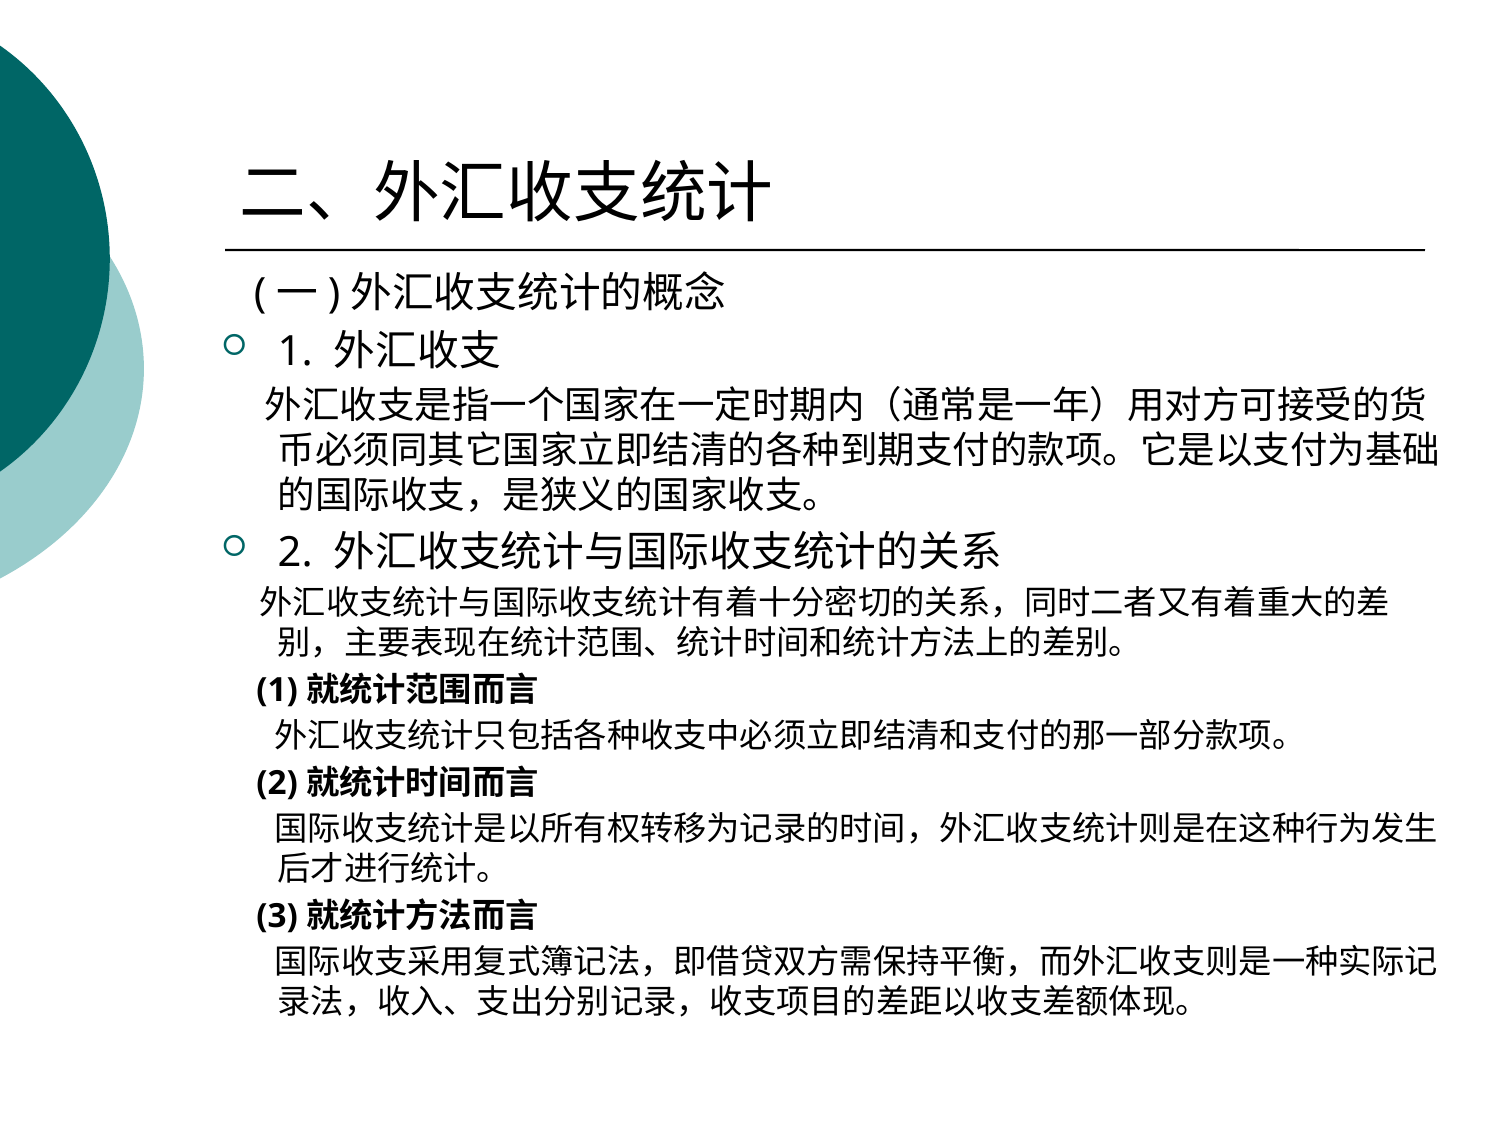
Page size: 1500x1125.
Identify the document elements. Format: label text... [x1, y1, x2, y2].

title 二、外汇收支统计 [224, 49, 1425, 238]
list (一)外汇收支统计的概念 1. 外汇收支 外汇收支是指一个国家在一定时期内（通常是一年）用对方可接受的货币必须同其它国家立即结清的各种到期支付的款项。它是以支付为基础的国际收支，是狭义的国家收支。 2. 外汇收支统计与国际收支统计的关系 外汇收支统计与国际收支统计有着十分密切的关系，同时二者又有着重大的差别，主要表现在统计范围、统计时间和统计方法上的差别。 (1)就统计范围而言 外汇收支统计只包括各种收支中必须立即结清和支付的那一部分款项。 (2)就统计时间而言 国际收支统计是以所有权转移为记录的时间，外汇收支统计则是在这种行为发生后才进行统计。 (3)就统计方法而言 国际收支采用复式簿记法，即借贷双方需保持平衡，而外汇收支则是一种实际记录法，收入、支出分别记录，收支项目的差距以收支差额体现。 [206, 257, 1466, 1079]
